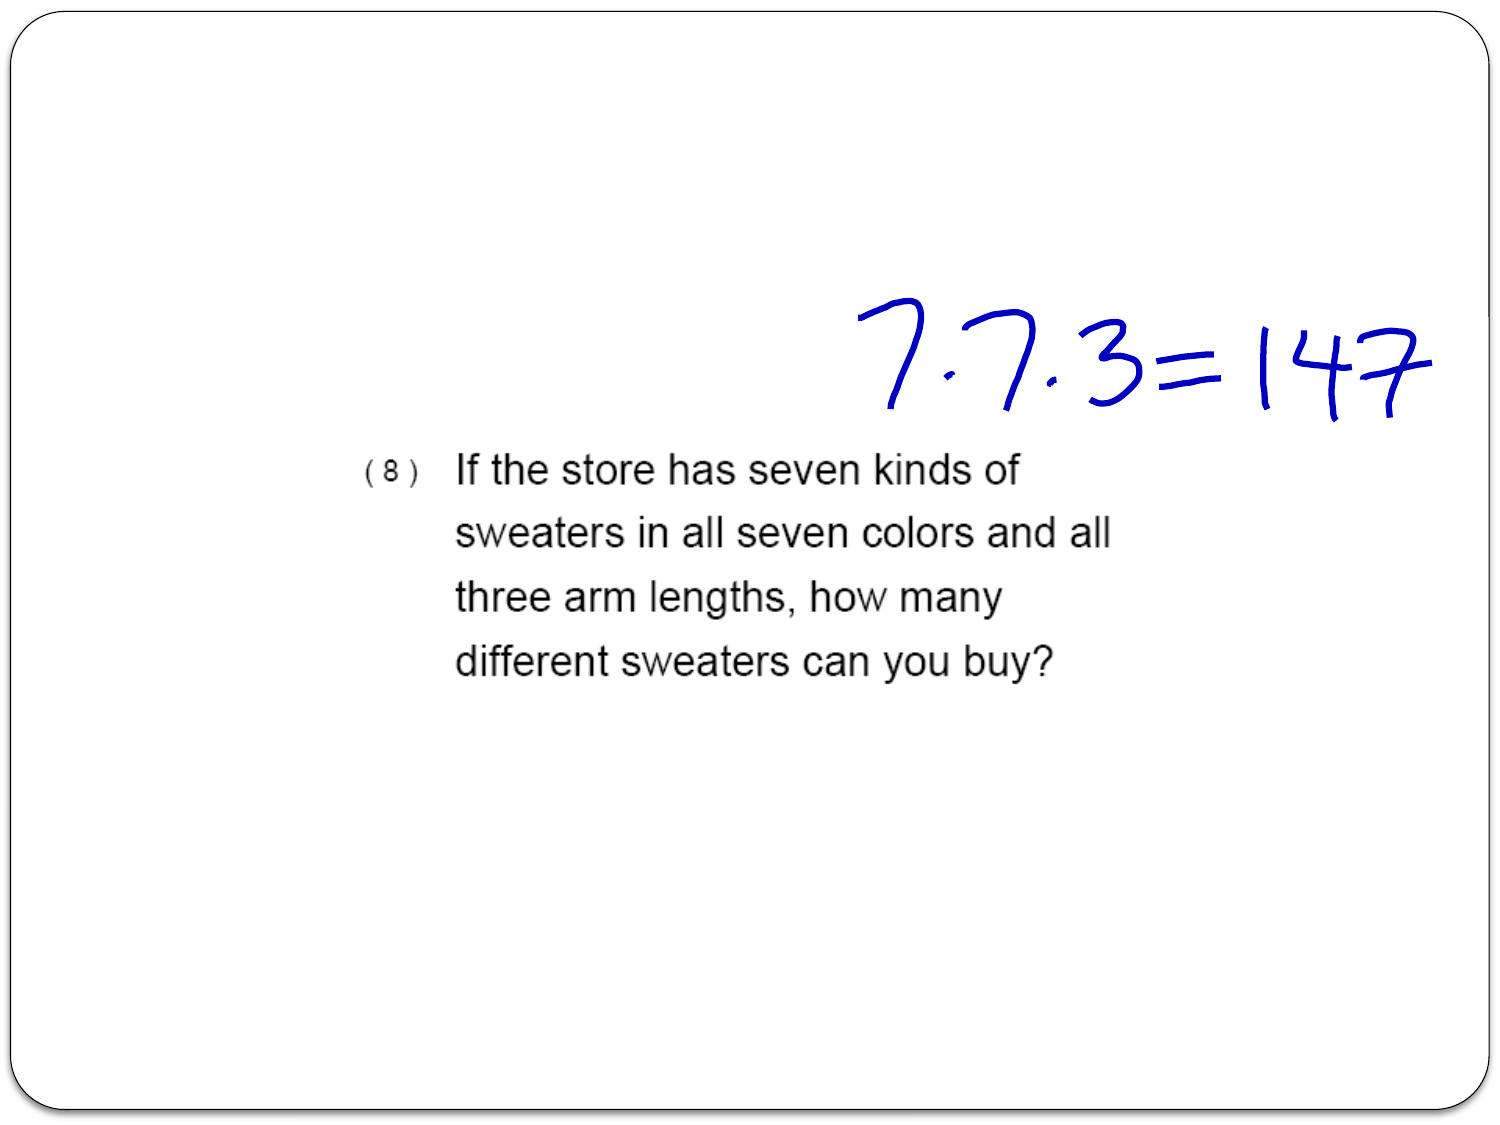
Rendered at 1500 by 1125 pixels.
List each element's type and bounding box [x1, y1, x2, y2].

text_box [1359, 330, 1415, 374]
text_box [1262, 327, 1269, 410]
text_box [1374, 371, 1401, 418]
text_box [1338, 356, 1352, 369]
text_box [1330, 335, 1339, 421]
text_box [1156, 353, 1214, 363]
text_box [1294, 330, 1334, 368]
text_box [1048, 378, 1057, 385]
text_box [858, 300, 922, 410]
text_box [964, 311, 1034, 411]
text_box [944, 373, 954, 379]
text_box [1362, 362, 1433, 380]
text_box [1079, 321, 1141, 405]
text_box [1159, 377, 1222, 388]
picture [356, 433, 1144, 692]
